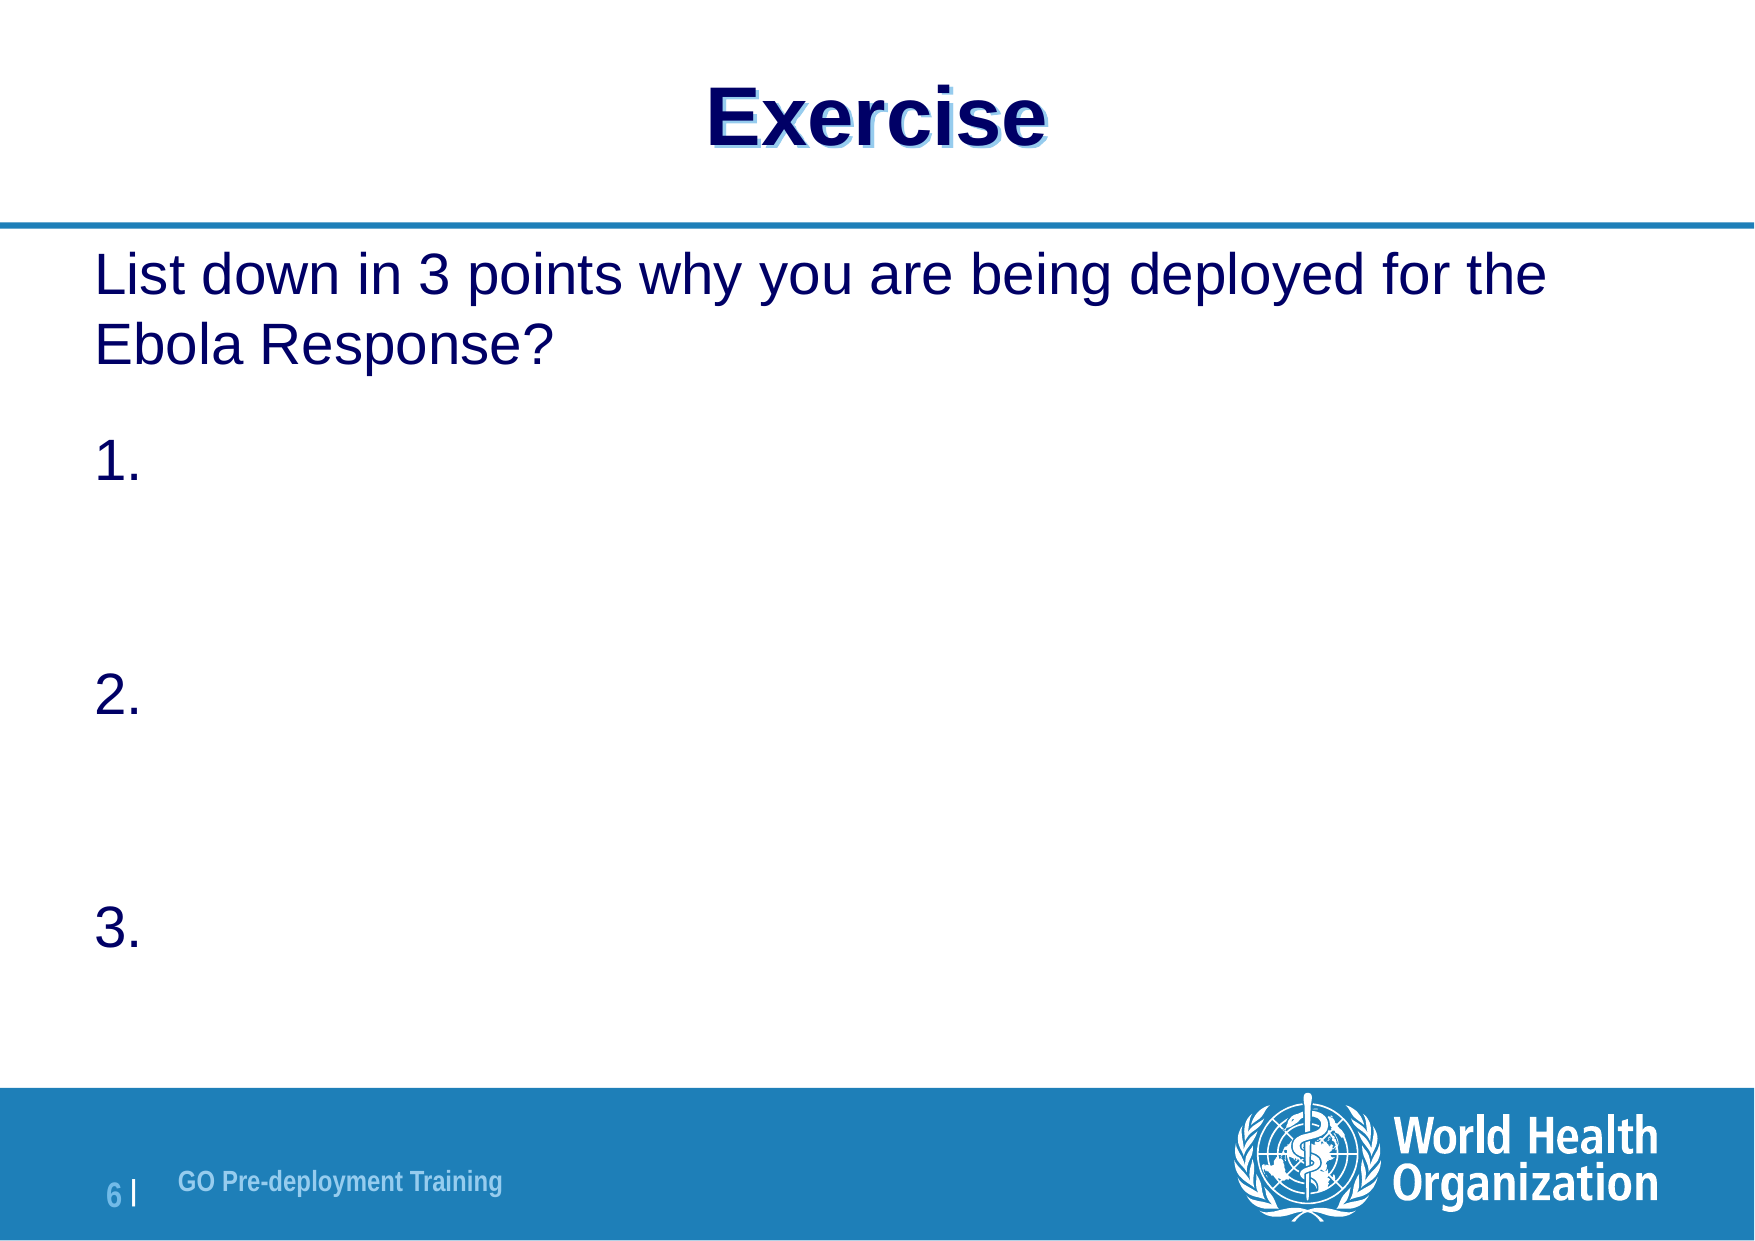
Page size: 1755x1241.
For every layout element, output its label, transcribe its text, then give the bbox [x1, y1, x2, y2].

title Exercise [0, 0, 1755, 224]
list List down in 3 points why you are being deployed for the Ebola Response? 1. 2. 3. [94, 235, 1686, 1070]
